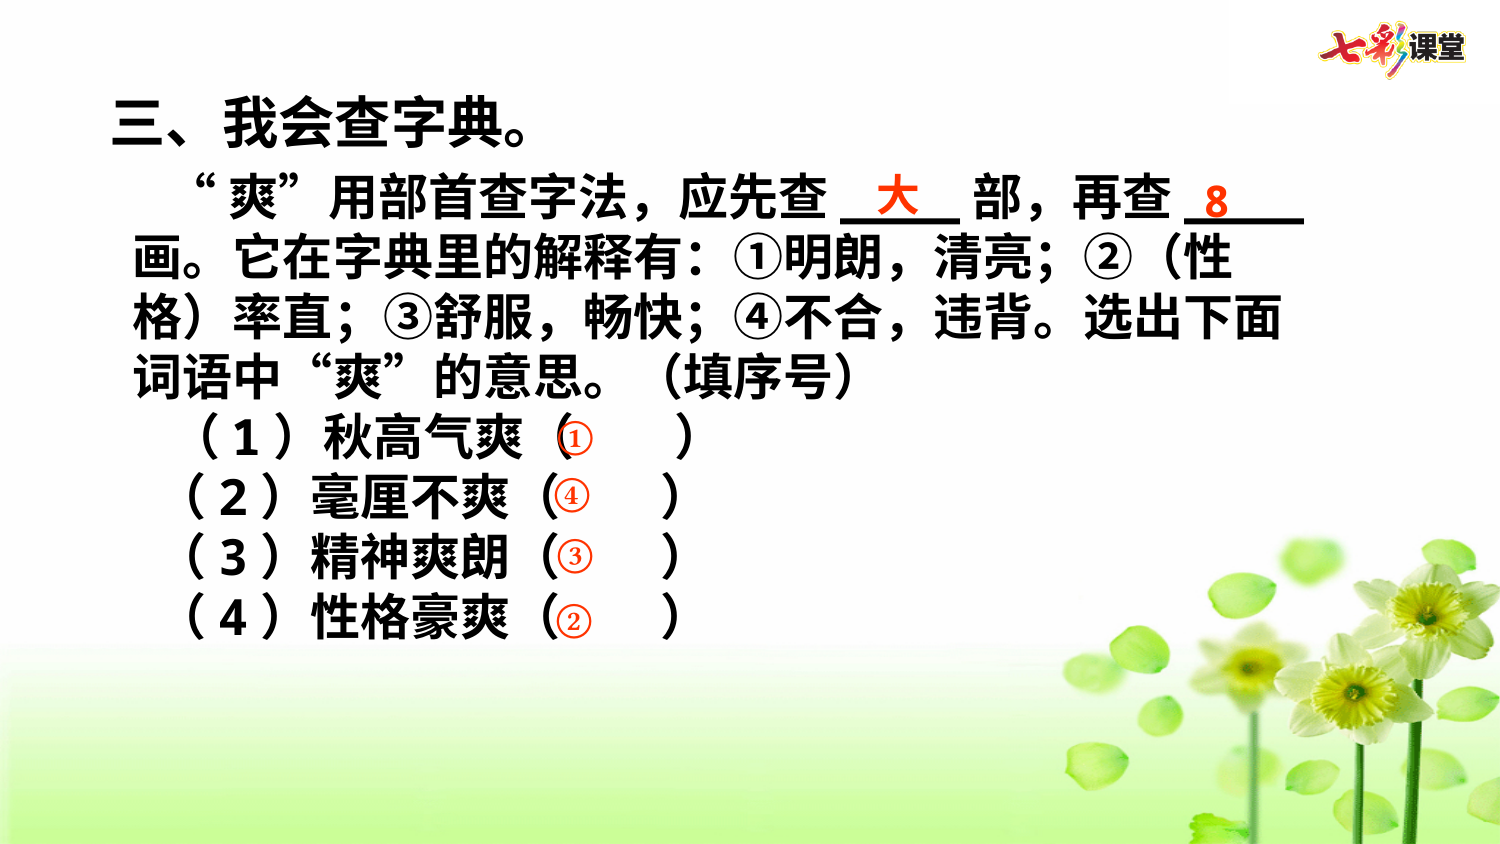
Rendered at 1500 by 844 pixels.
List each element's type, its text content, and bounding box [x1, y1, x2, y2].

text_box 三、我会查字典。 [98, 82, 572, 161]
text_box ② [543, 585, 693, 650]
text_box ① [545, 402, 694, 467]
picture [0, 0, 1500, 844]
text_box “爽”用部首查字法，应先查____部，再查____画。它在字典里的解释有：①明朗，清亮；②（性格）率直；③舒服，畅快；④不合，违背。选出下面词语中“爽”的意思。（填序号） （1）秋高气爽（ ） （2）毫厘不爽（ ） （3）精神爽朗（ ） （4）性格豪爽（ ） [121, 159, 1330, 651]
text_box 8 [1192, 167, 1341, 232]
text_box ③ [545, 520, 694, 585]
text_box 大 [865, 162, 1014, 226]
text_box ④ [542, 459, 691, 524]
